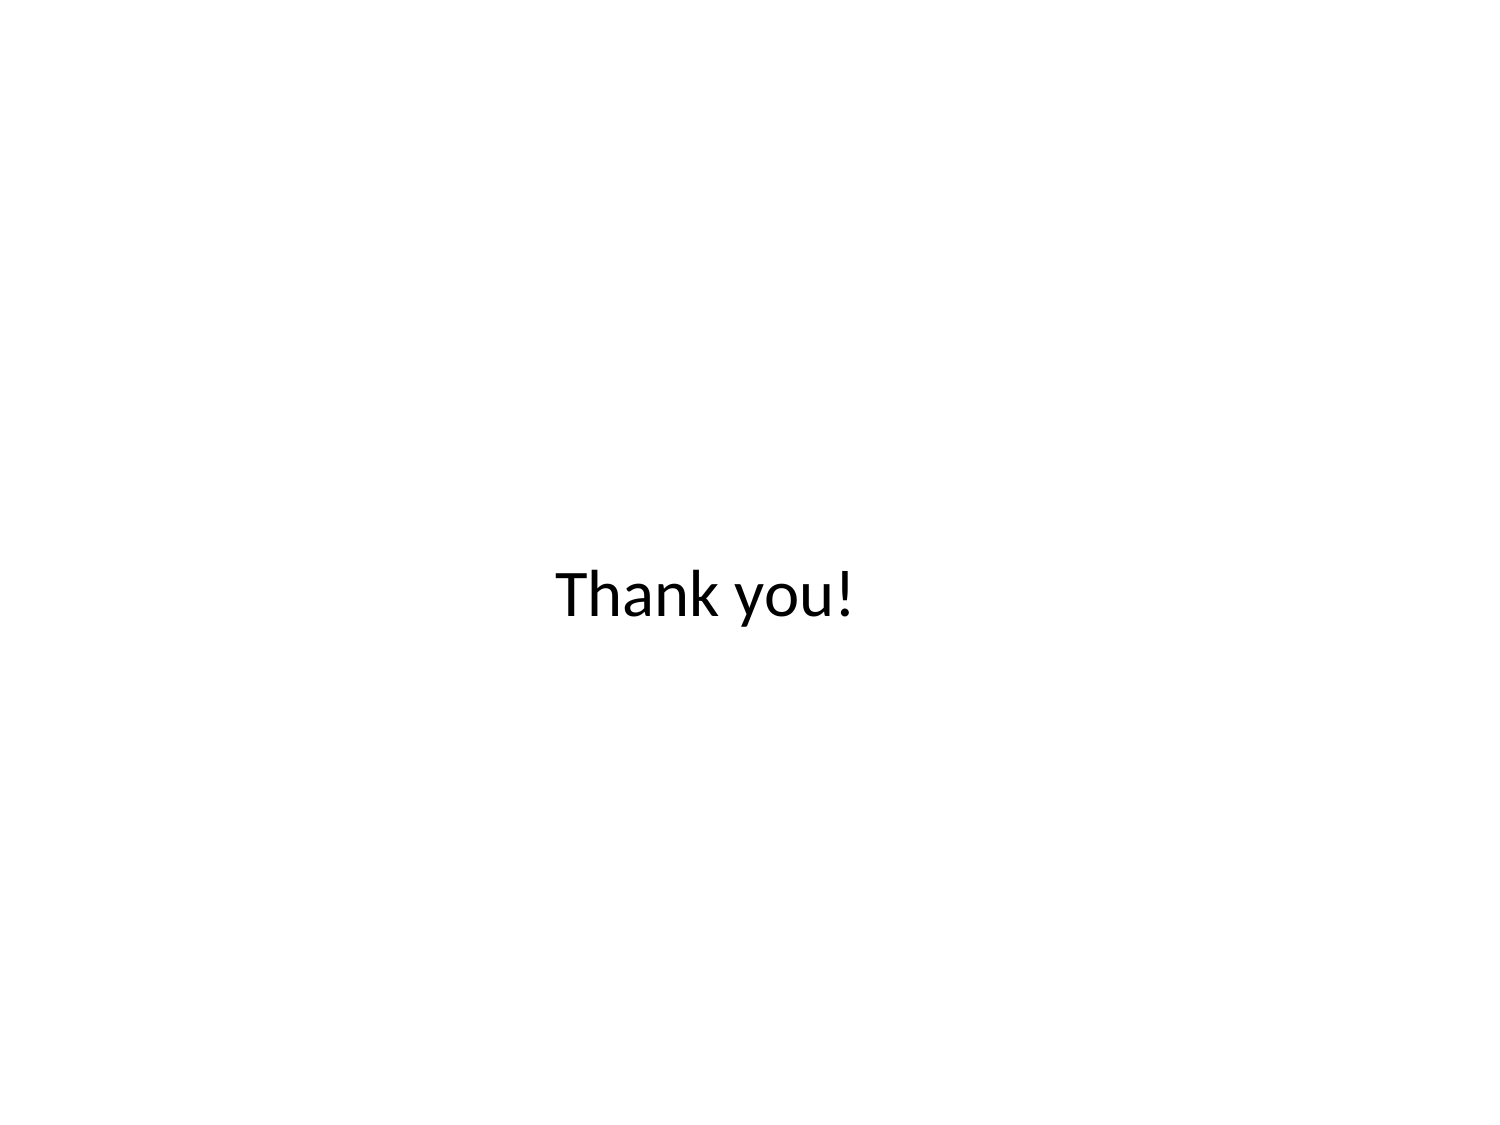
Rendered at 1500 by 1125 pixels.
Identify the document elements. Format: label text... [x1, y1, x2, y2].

list Thank you! [75, 262, 1425, 1005]
